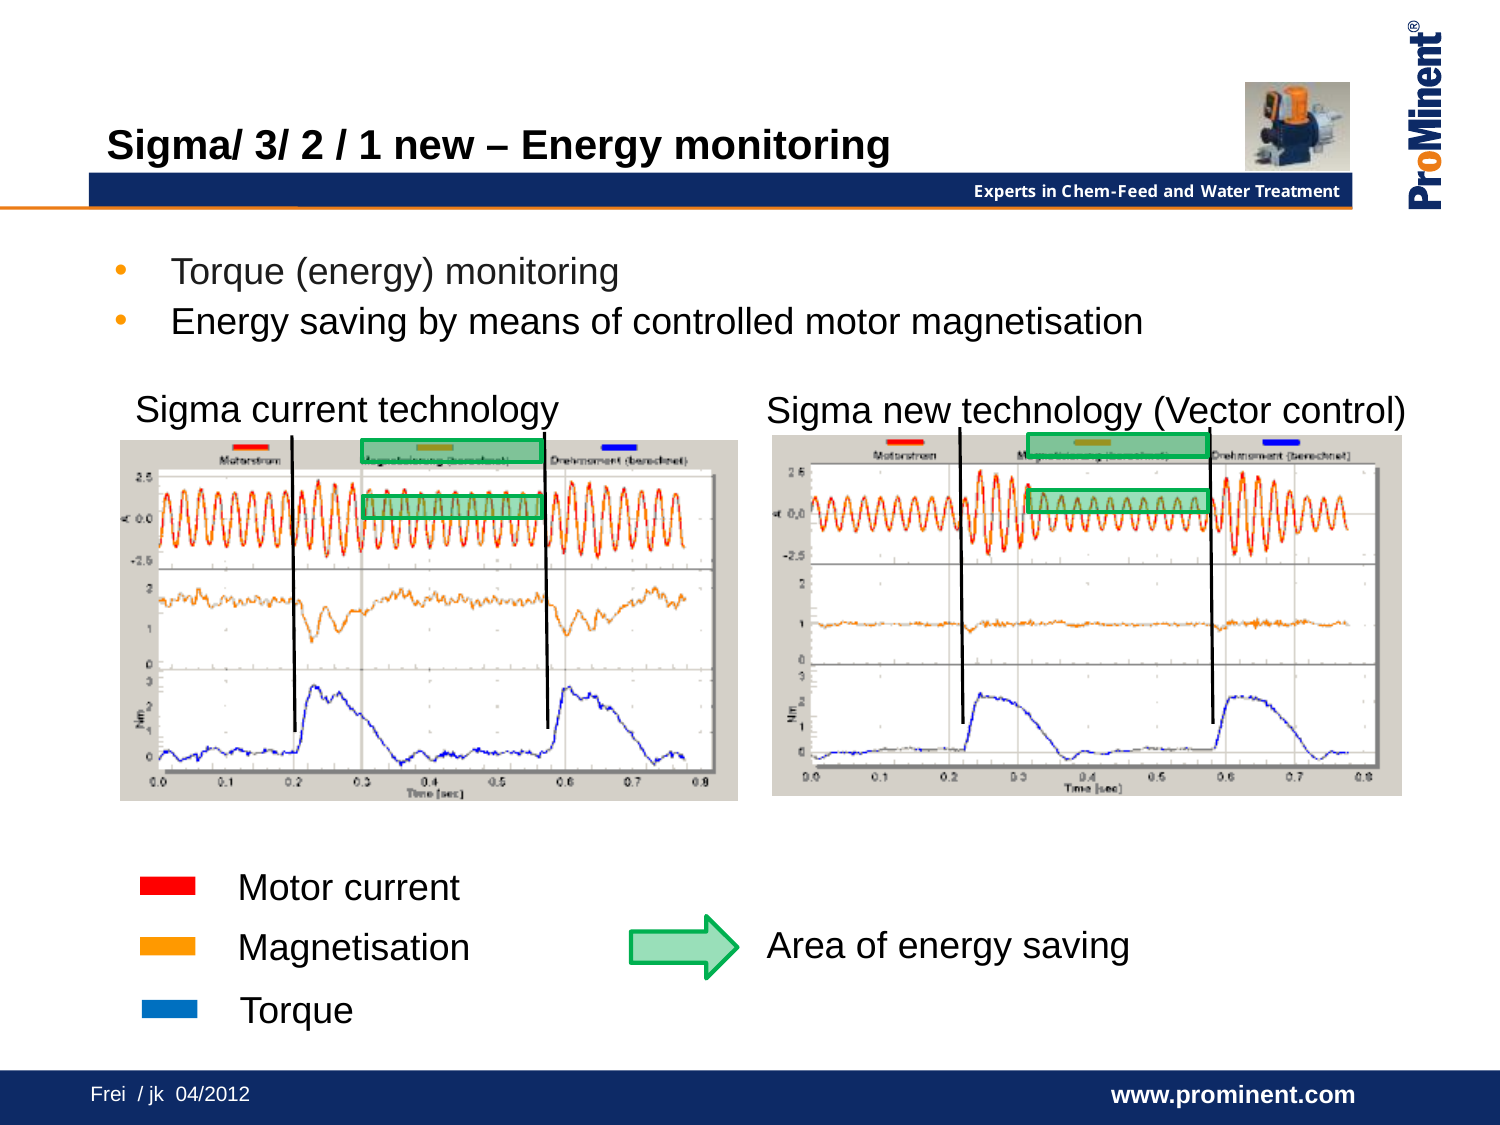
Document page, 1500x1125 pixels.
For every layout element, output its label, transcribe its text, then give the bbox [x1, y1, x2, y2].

text_box Sigma current technology [120, 377, 738, 438]
text_box Motor current [222, 855, 478, 915]
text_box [959, 426, 964, 725]
picture [1245, 82, 1351, 171]
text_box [544, 431, 549, 730]
text_box [630, 916, 738, 979]
picture [772, 435, 1402, 797]
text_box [291, 435, 296, 733]
text_box [140, 937, 196, 956]
text_box Torque [224, 978, 480, 1039]
title Sigma/ 3/ 2 / 1 new – Energy monitoring [91, 66, 1356, 219]
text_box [1209, 426, 1214, 725]
picture [120, 440, 738, 802]
text_box Area of energy saving [751, 913, 1198, 1013]
text_box Sigma new technology (Vector control) [751, 378, 1438, 439]
text_box [140, 876, 196, 895]
text_box Torque (energy) monitoring Energy saving by means of controlled motor magnetisation [99, 239, 1438, 339]
text_box [141, 999, 198, 1019]
text_box Magnetisation [222, 915, 524, 976]
